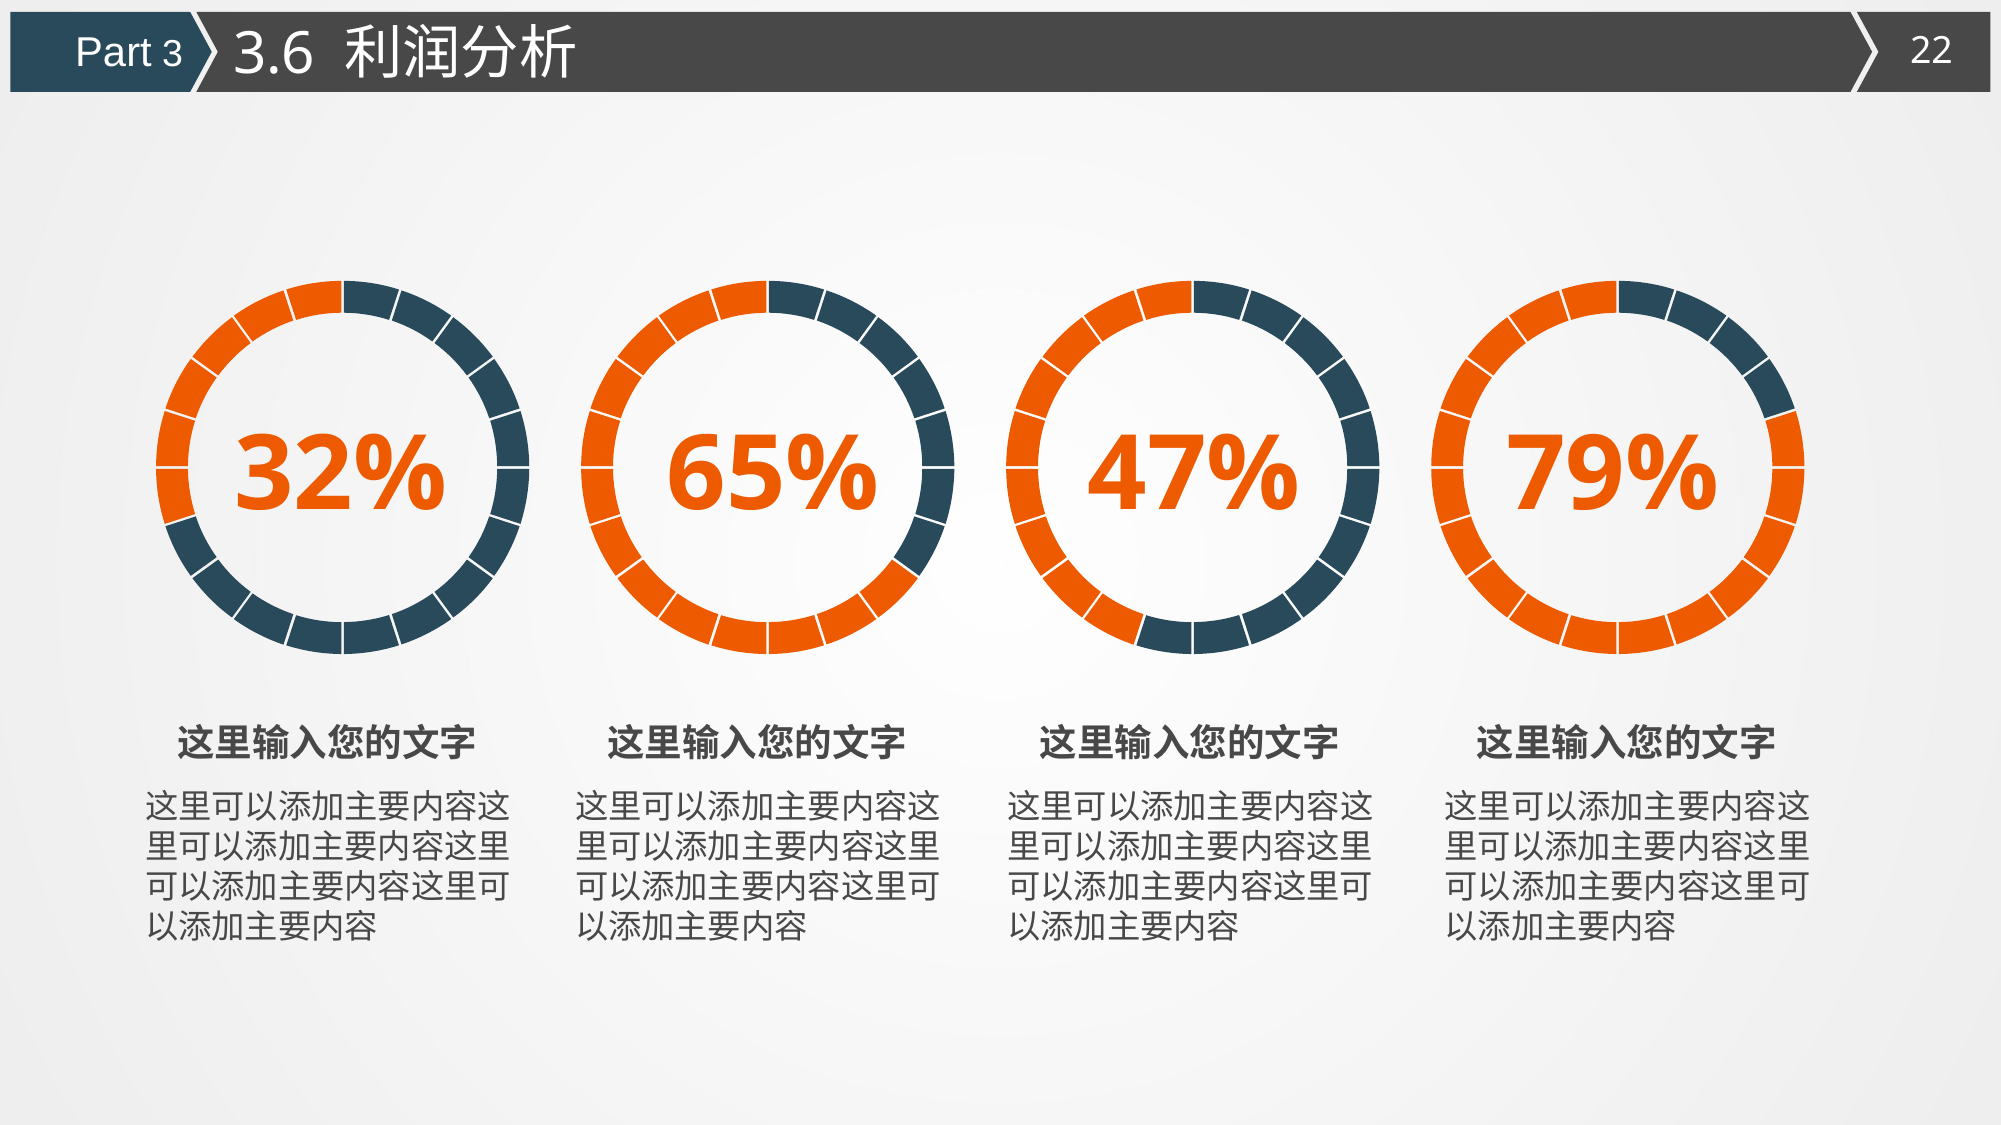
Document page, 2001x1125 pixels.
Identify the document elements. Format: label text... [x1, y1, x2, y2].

picture [0, 0, 2001, 1125]
text_box 这里可以添加主要内容这里可以添加主要内容这里可以添加主要内容这里可以添加主要内容 [560, 778, 982, 953]
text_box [1005, 280, 1380, 655]
text_box 这里可以添加主要内容这里可以添加主要内容这里可以添加主要内容这里可以添加主要内容 [1429, 778, 1851, 953]
text_box 这里可以添加主要内容这里可以添加主要内容这里可以添加主要内容这里可以添加主要内容 [130, 778, 552, 953]
text_box 这里输入您的文字 [560, 711, 954, 772]
text_box 这里可以添加主要内容这里可以添加主要内容这里可以添加主要内容这里可以添加主要内容 [992, 778, 1414, 953]
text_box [155, 280, 530, 655]
text_box 3.6 利润分析 [218, 7, 1046, 93]
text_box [580, 280, 955, 655]
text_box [1430, 280, 1805, 655]
text_box Part 3 [22, 17, 198, 83]
text_box 这里输入您的文字 [130, 711, 525, 772]
text_box 这里输入您的文字 [1429, 711, 1824, 772]
text_box 这里输入您的文字 [992, 711, 1387, 772]
